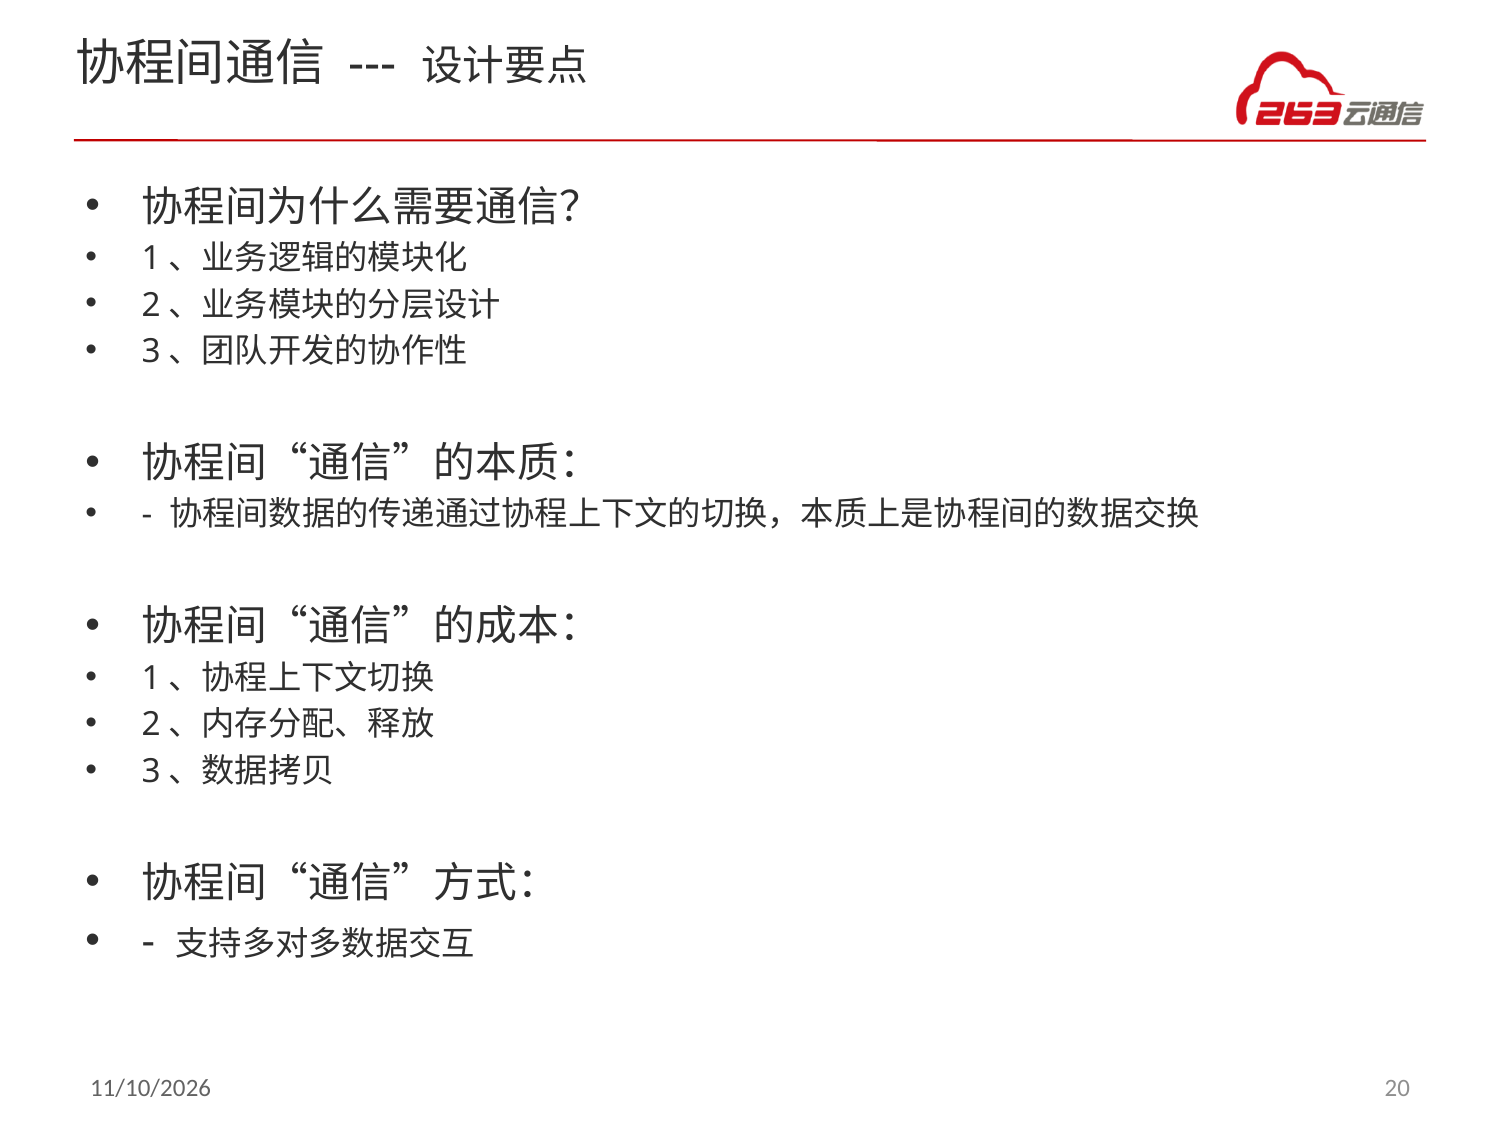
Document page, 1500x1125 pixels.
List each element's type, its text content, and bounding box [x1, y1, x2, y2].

title 协程间通信 --- 设计要点 [75, 30, 1235, 136]
picture [1230, 37, 1430, 141]
list 协程间为什么需要通信？ 1、业务逻辑的模块化 2、业务模块的分层设计 3、团队开发的协作性 协程间“通信”的本质： - 协程间数据的传递通过协程上下文的切换，本质上是协程间的数据交换 协程间“通信”的成本： 1、协程上下文切换 2、内存分配、释放 3、数据拷贝 协程间“通信”方式： - 支持多对多数据交互 [70, 171, 1421, 1016]
